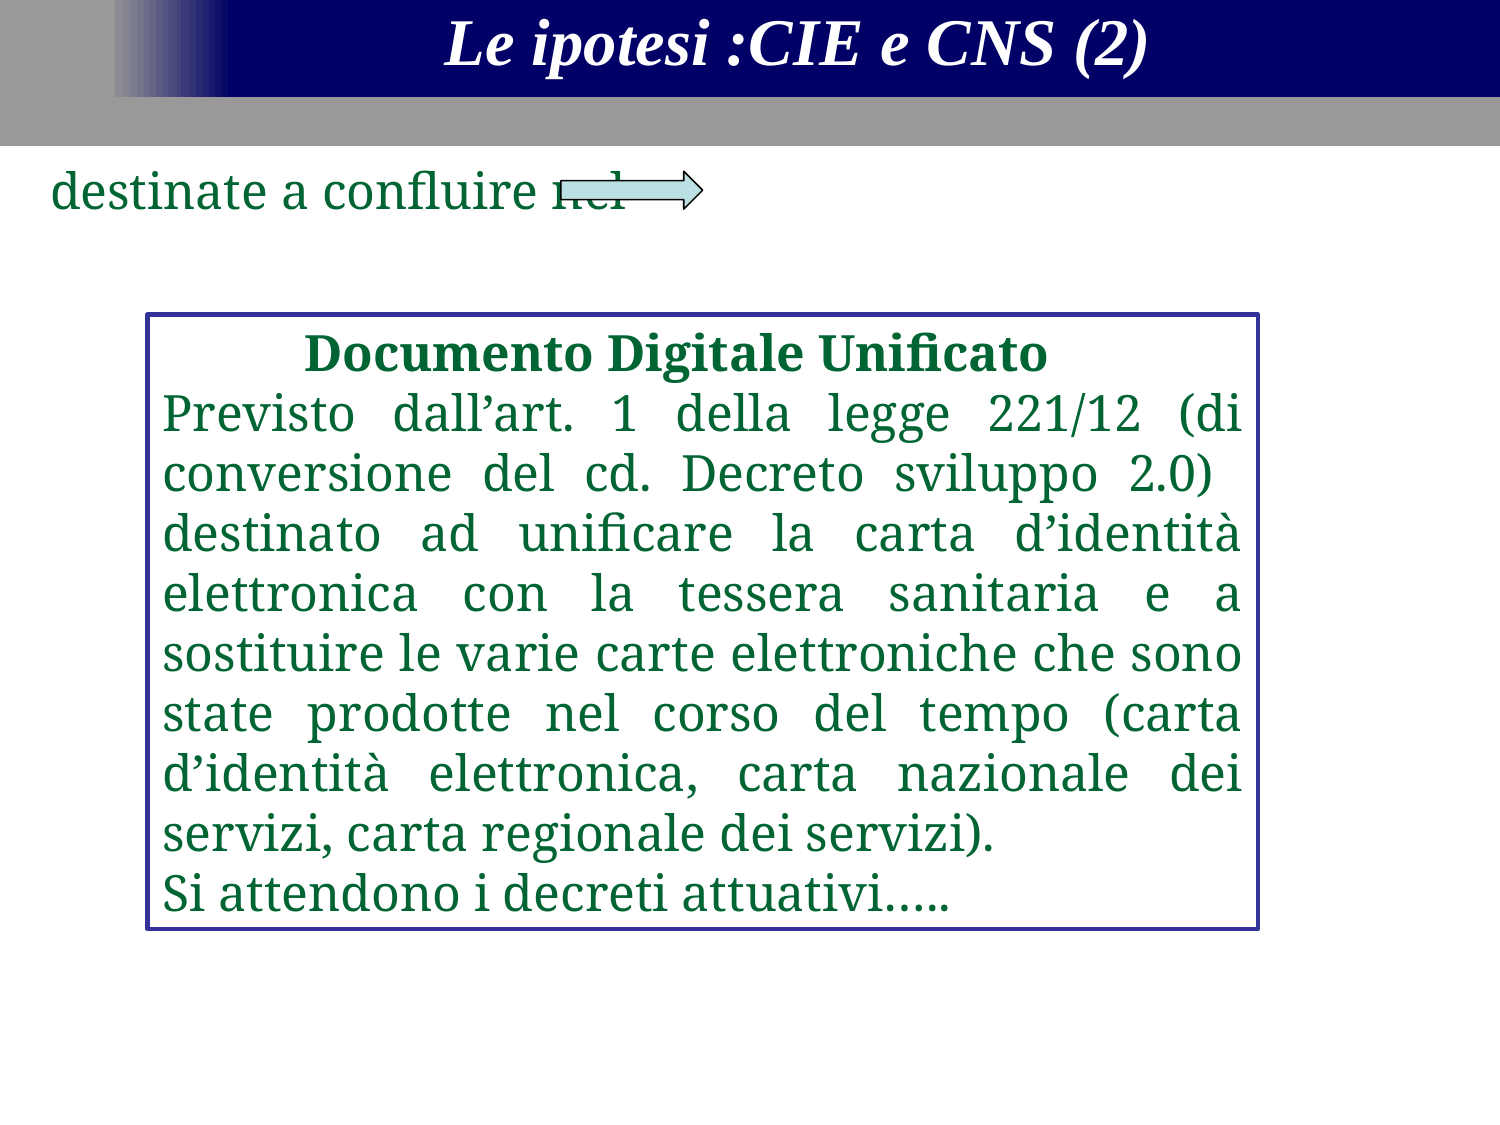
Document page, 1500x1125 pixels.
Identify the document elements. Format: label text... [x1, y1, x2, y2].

text_box Documento Digitale Unificato Previsto dall’art. 1 della legge 221/12 (di conversione del cd. Decreto sviluppo 2.0) destinato ad unificare la carta d’identità elettronica con la tessera sanitaria e a sostituire le varie carte elettroniche che sono state prodotte nel corso del tempo (carta d’identità elettronica, carta nazionale dei servizi, carta regionale dei servizi). Si attendono i decreti attuativi….. [145, 312, 1260, 931]
text_box destinate a confluire nel [35, 152, 1407, 228]
text_box [560, 171, 703, 210]
text_box Le ipotesi :CIE e CNS (2) [93, 0, 1500, 129]
picture [0, 0, 1500, 1125]
